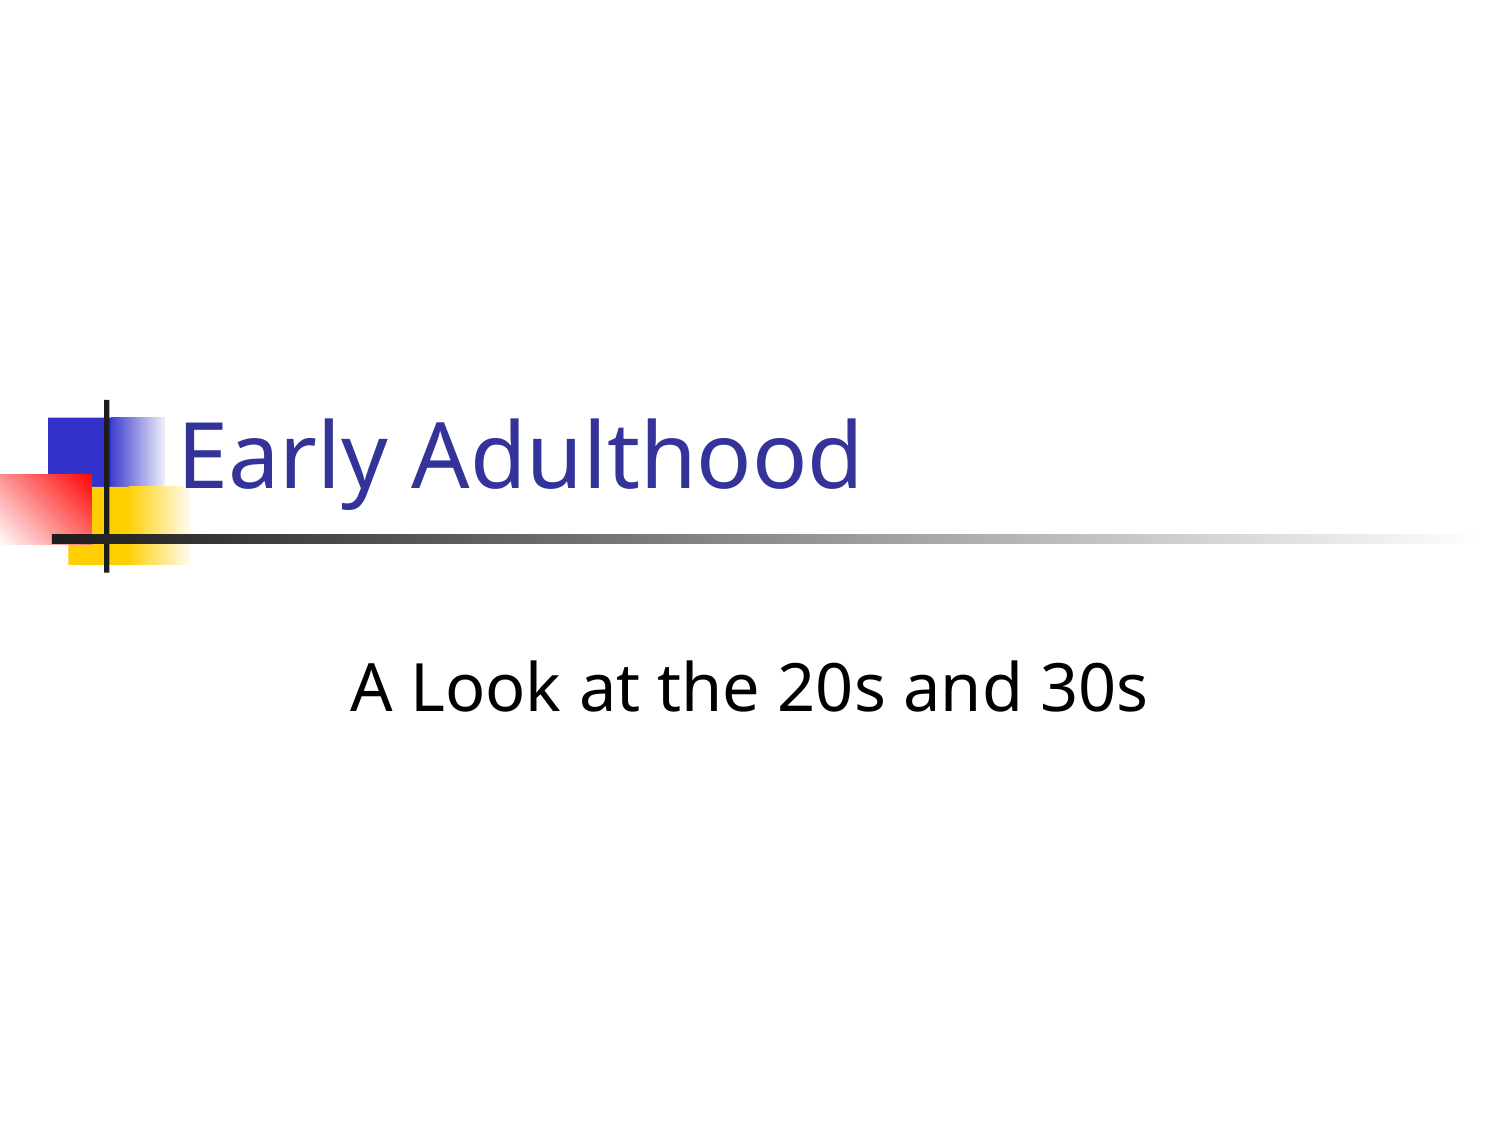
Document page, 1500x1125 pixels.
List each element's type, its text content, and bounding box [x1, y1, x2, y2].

subtitle A Look at the 20s and 30s [225, 637, 1275, 925]
title Early Adulthood [162, 275, 1438, 515]
